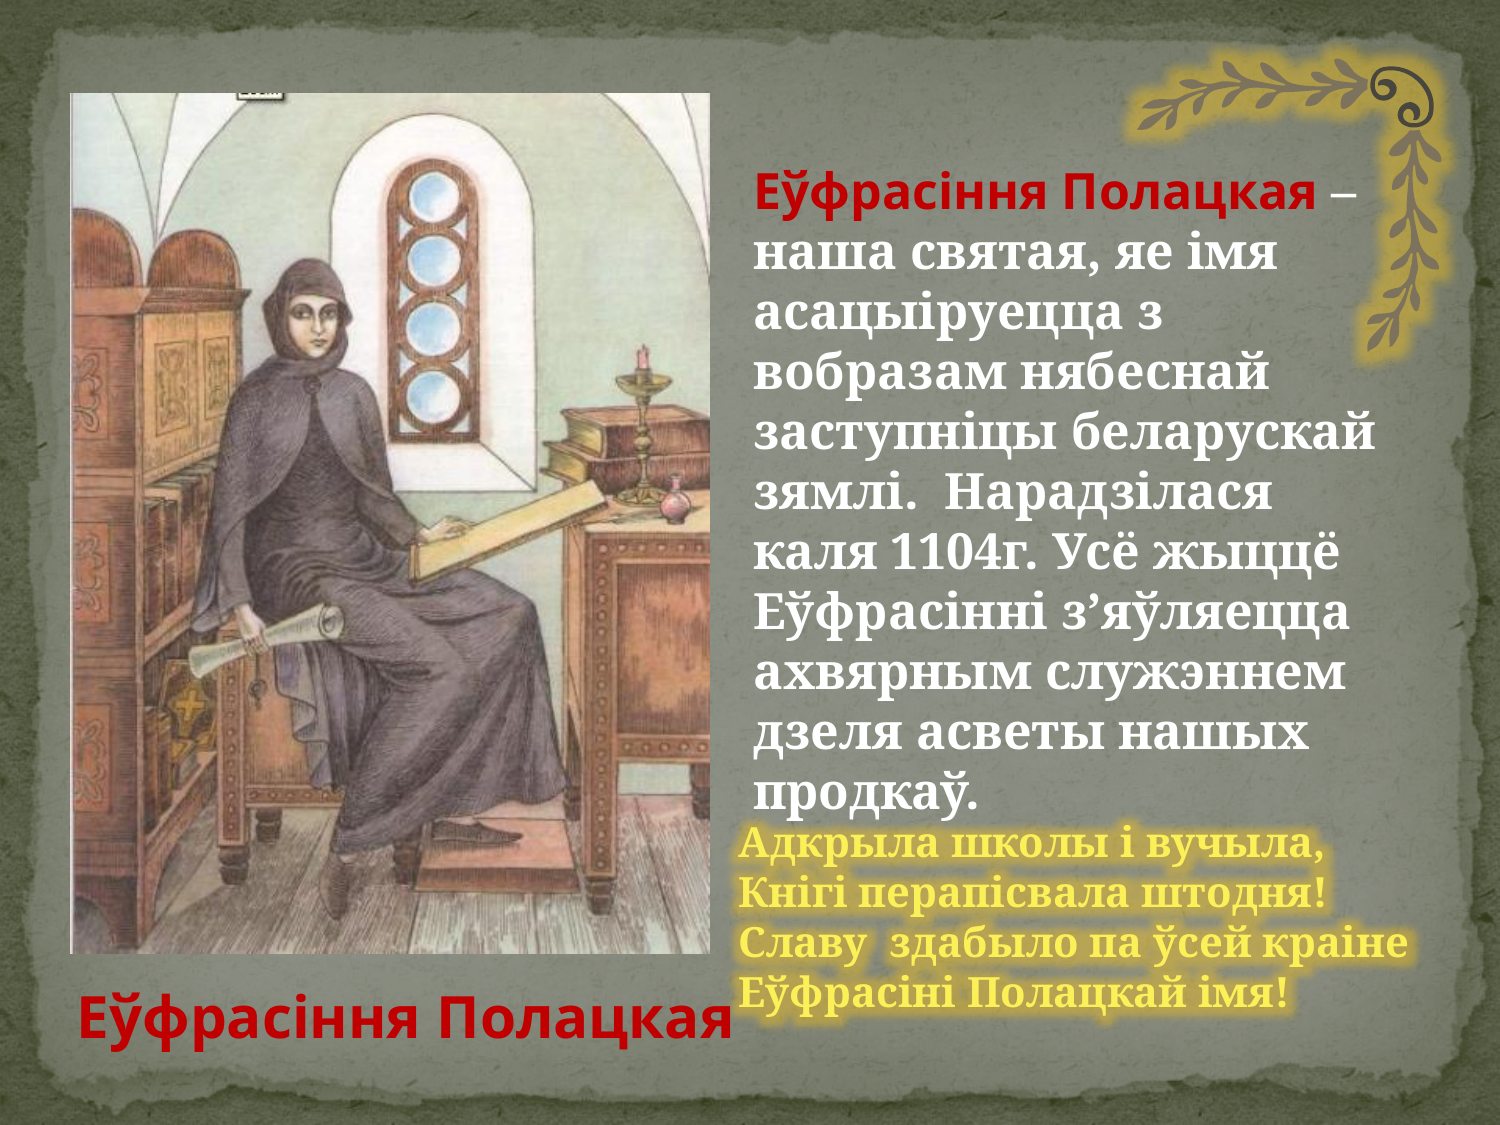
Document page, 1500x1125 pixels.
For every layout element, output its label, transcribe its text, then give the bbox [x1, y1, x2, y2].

text_box Еўфрасіння Полацкая [62, 972, 765, 1058]
text_box Еўфрасіння Полацкая – наша святая, яе імя асацыіруецца з вобразам нябеснай заступніцы беларускай зямлі. Нарадзілася каля 1104г. Усё жыццё Еўфрасінні з’яўляецца ахвярным служэннем дзеля асветы нашых продкаў. [738, 152, 1395, 828]
text_box Адкрыла школы і вучыла, Кнігі перапісвала штодня! Славу здабыло па ўсей краіне Еўфрасіні Полацкай імя! [723, 808, 1424, 1024]
picture [1138, 60, 1441, 352]
picture [70, 93, 710, 954]
